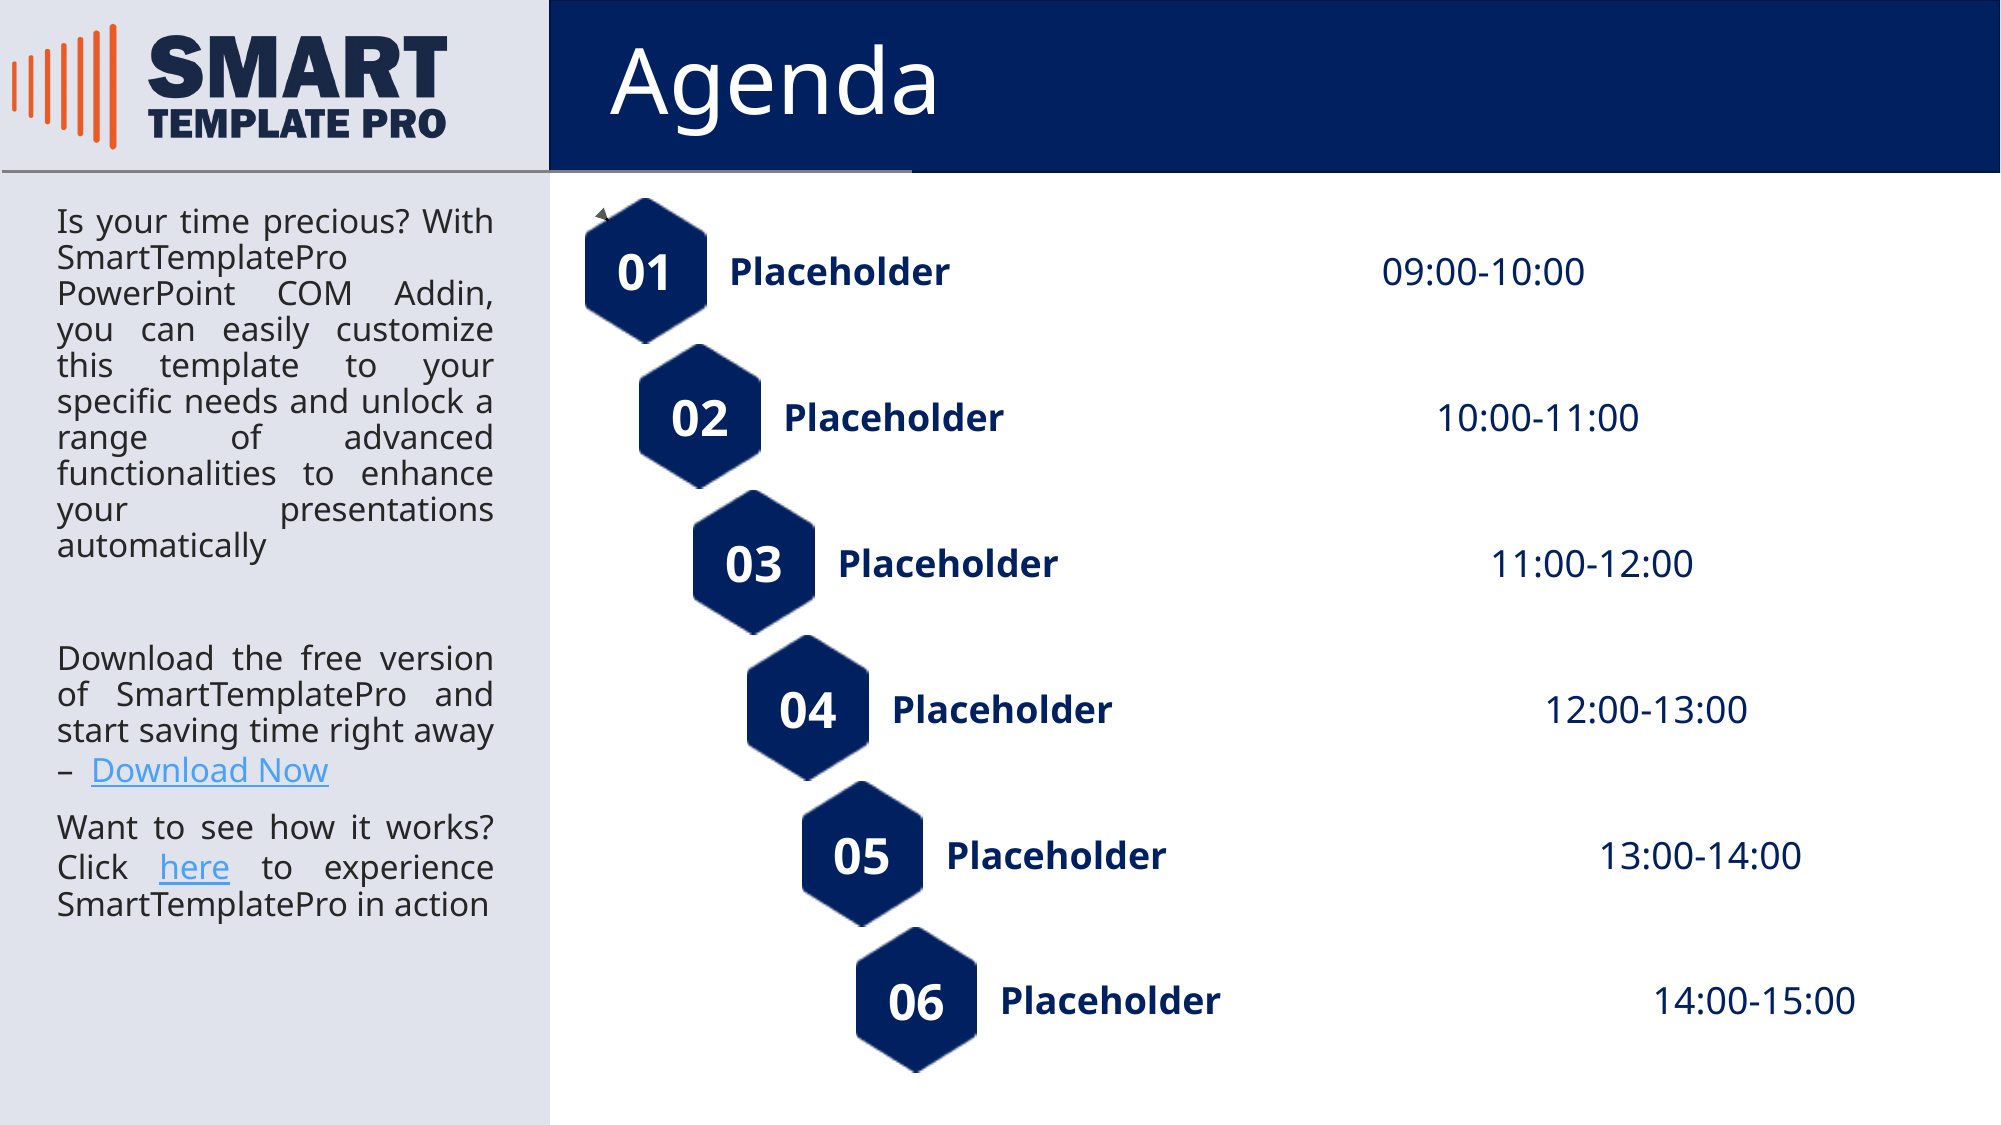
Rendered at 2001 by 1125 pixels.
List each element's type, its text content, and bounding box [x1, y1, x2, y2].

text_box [574, 187, 2000, 1084]
text_box Agenda [595, 4, 1999, 165]
text_box Is your time precious? With SmartTemplatePro PowerPoint COM Addin, you can easily customize this template to your specific needs and unlock a range of advanced functionalities to enhance your presentations automatically Download the free version of SmartTemplatePro and start saving time right away – Download Now Want to see how it works? Click here to experience SmartTemplatePro in action [41, 197, 510, 1065]
picture [0, 13, 459, 158]
